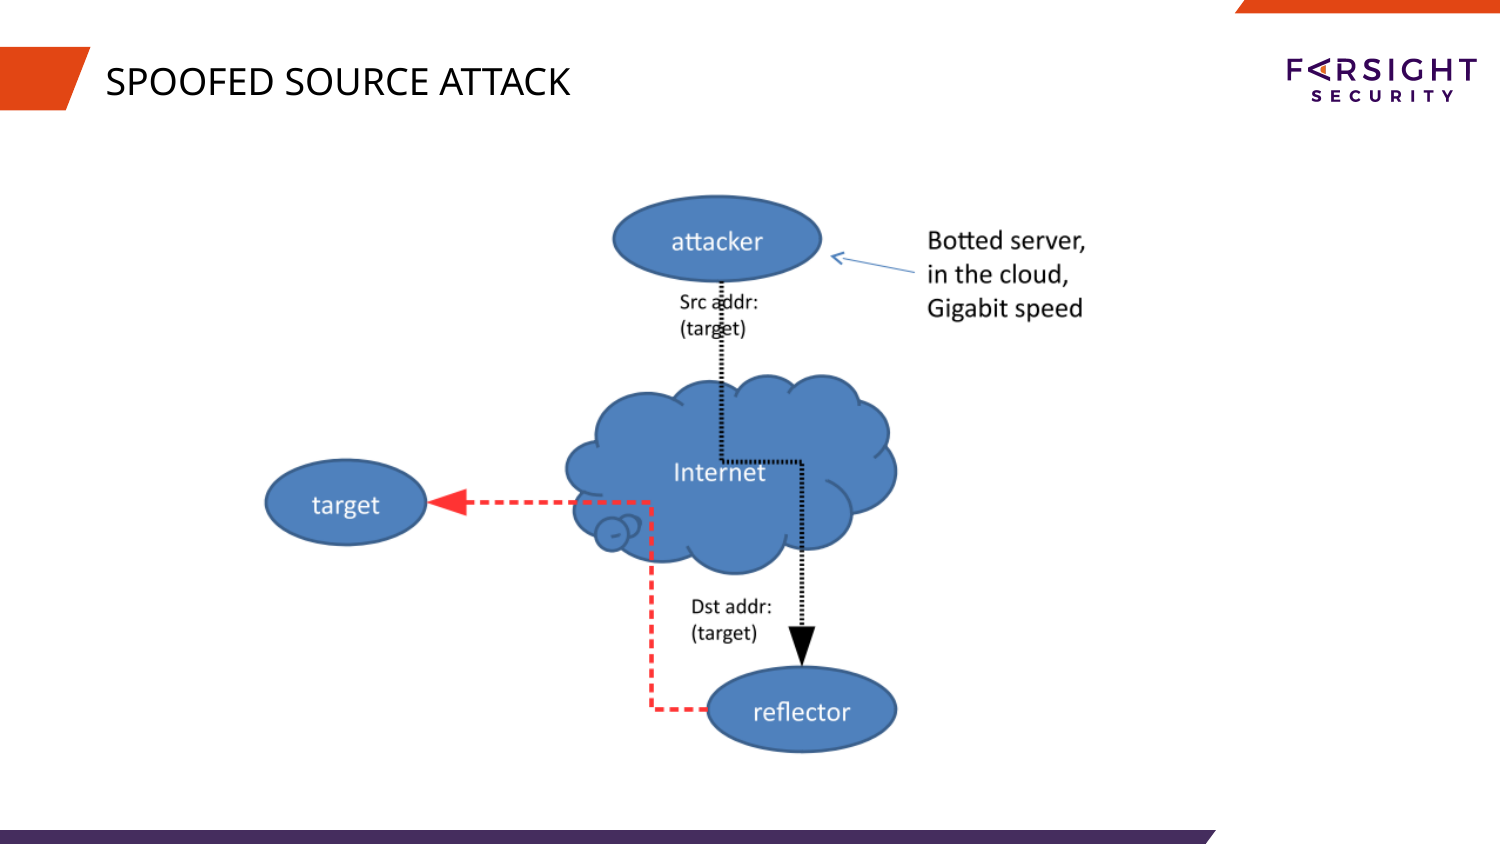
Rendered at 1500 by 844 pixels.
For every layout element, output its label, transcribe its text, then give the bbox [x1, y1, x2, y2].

title SPOOFED SOURCE ATTACK [90, 46, 1255, 114]
list (COPY) [363, 180, 1255, 844]
picture [257, 168, 1095, 769]
picture [1254, 29, 1500, 131]
